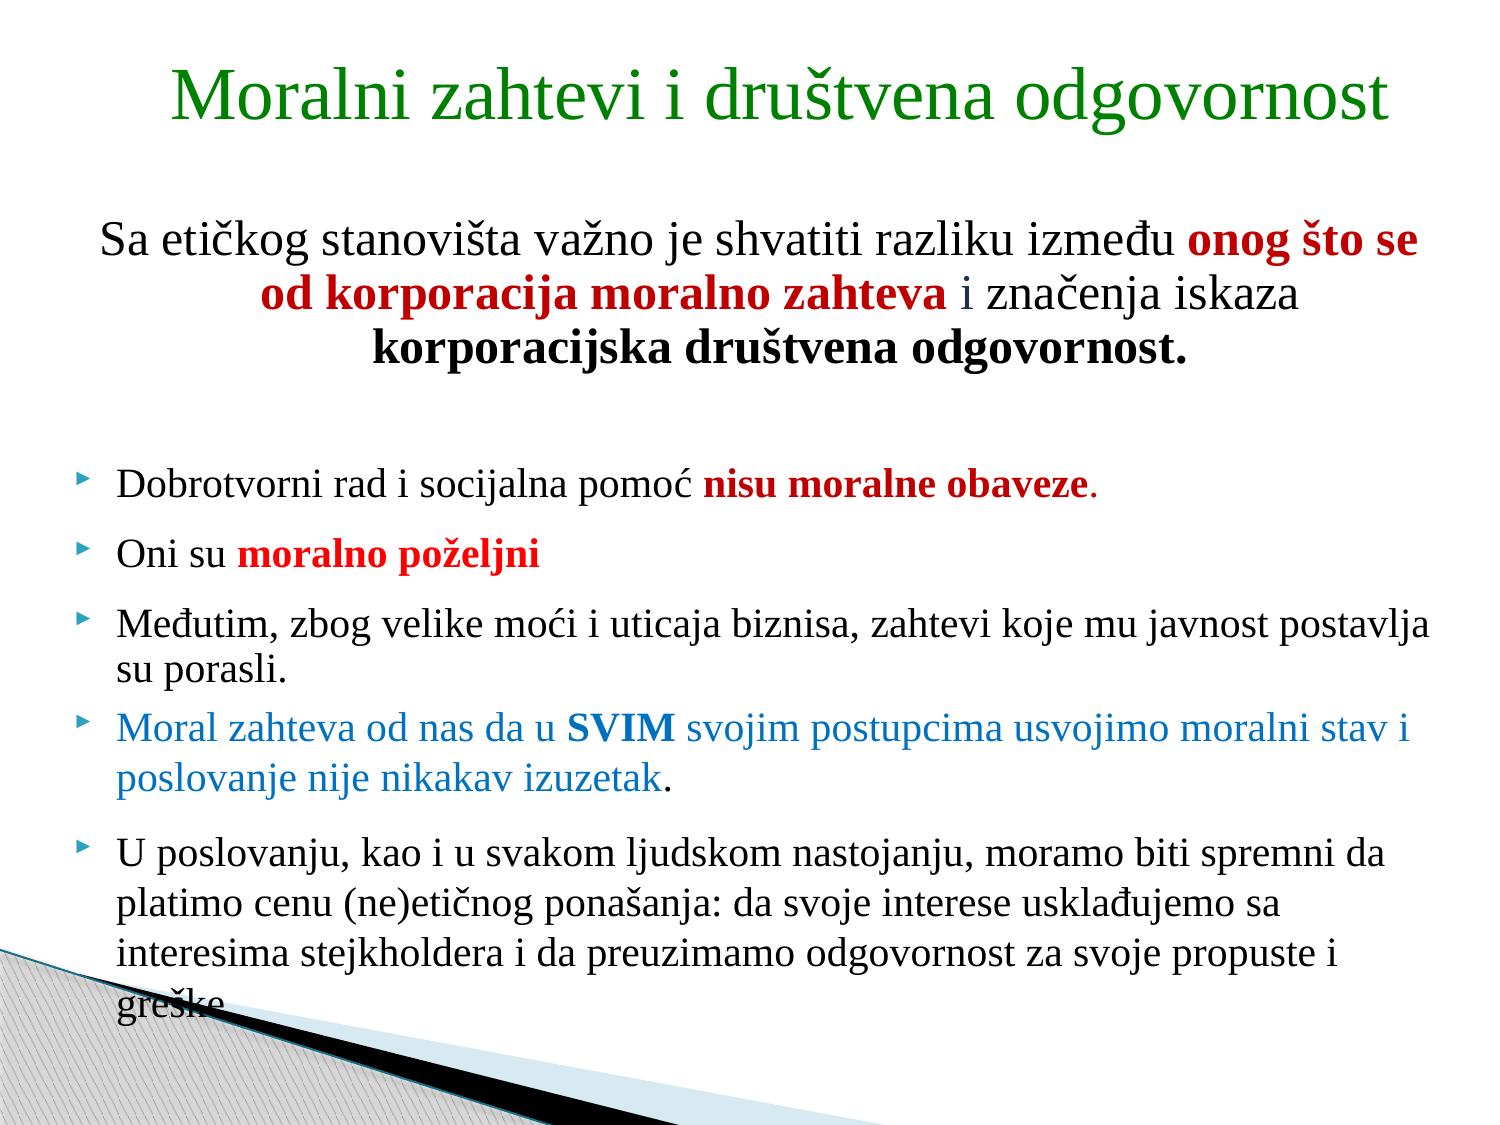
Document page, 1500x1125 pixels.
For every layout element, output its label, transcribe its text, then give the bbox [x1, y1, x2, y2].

list Moralni zahtevi i društvena odgovornost Sa etičkog stanovišta važno je shvatiti razliku između onog što se od korporacija moralno zahteva i značenja iskaza korporacijska društvena odgovornost. Dobrotvorni rad i socijalna pomoć nisu moralne obaveze. Oni su moralno poželjni Međutim, zbog velike moći i uticaja biznisa, zahtevi koje mu javnost postavlja su porasli. Moral zahteva od nas da u SVIM svojim postupcima usvojimo moralni stav i poslovanje nije nikakav izuzetak. U poslovanju, kao i u svakom ljudskom nastojanju, moramo biti spremni da platimo cenu (ne)etičnog ponašanja: da svoje interese usklađujemo sa interesima stejkholdera i da preuzimamo odgovornost za svoje propuste i greške [40, 46, 1460, 1048]
